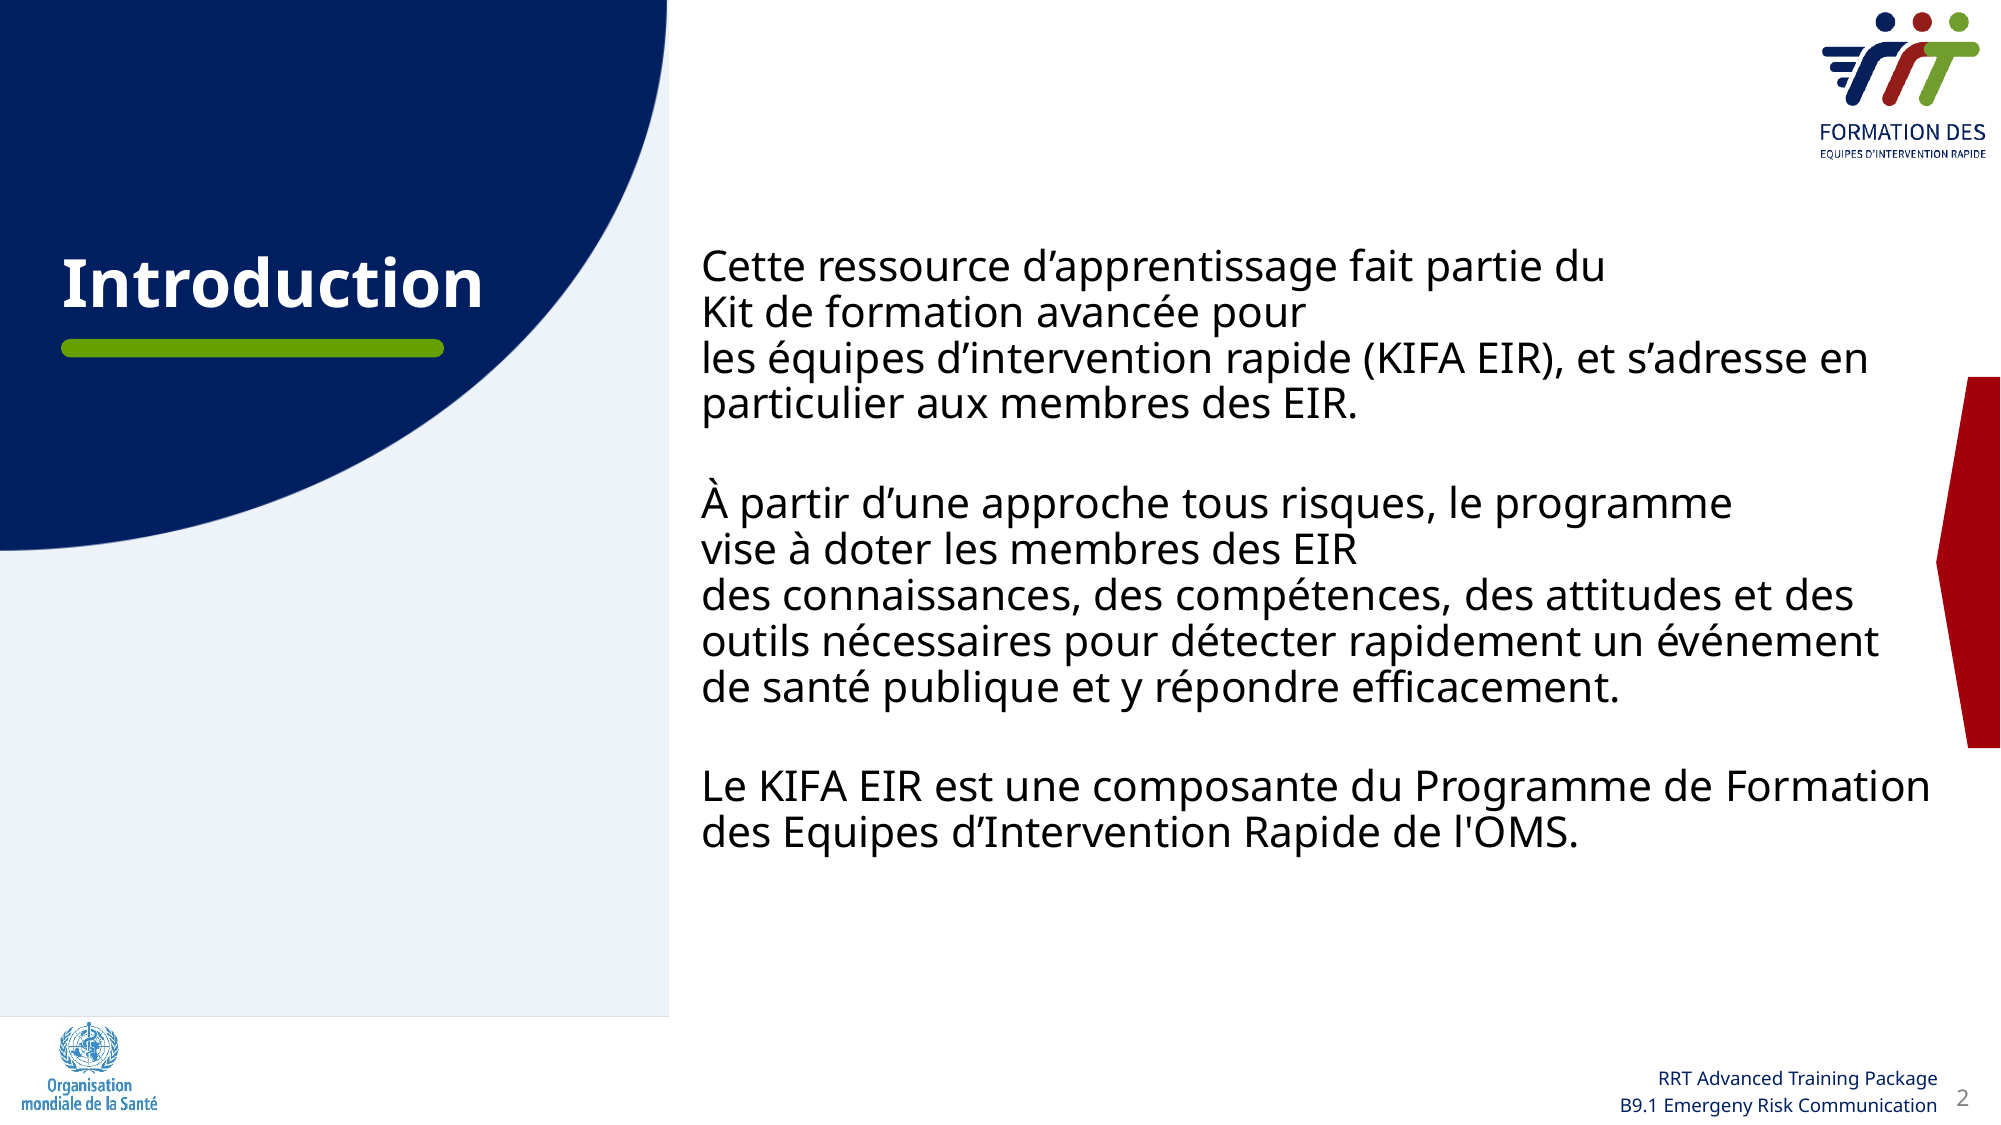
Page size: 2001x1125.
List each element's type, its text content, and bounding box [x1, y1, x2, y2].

picture [20, 1020, 158, 1111]
picture [1820, 11, 1986, 160]
list Cette ressource d’apprentissage fait partie du Kit de formation avancée pour les équipes d’intervention rapide (KIFA EIR), et s’adresse en particulier aux membres des EIR. À partir d’une approche tous risques, le programme vise à doter les membres des EIR des connaissances, des compétences, des attitudes et des outils nécessaires pour détecter rapidement un événement de santé publique et y répondre efficacement. Le KIFA EIR est une composante du Programme de Formation des Equipes d’Intervention Rapide de l'OMS. [700, 244, 1937, 881]
picture [0, 0, 669, 1018]
text_box Introduction [62, 171, 600, 323]
